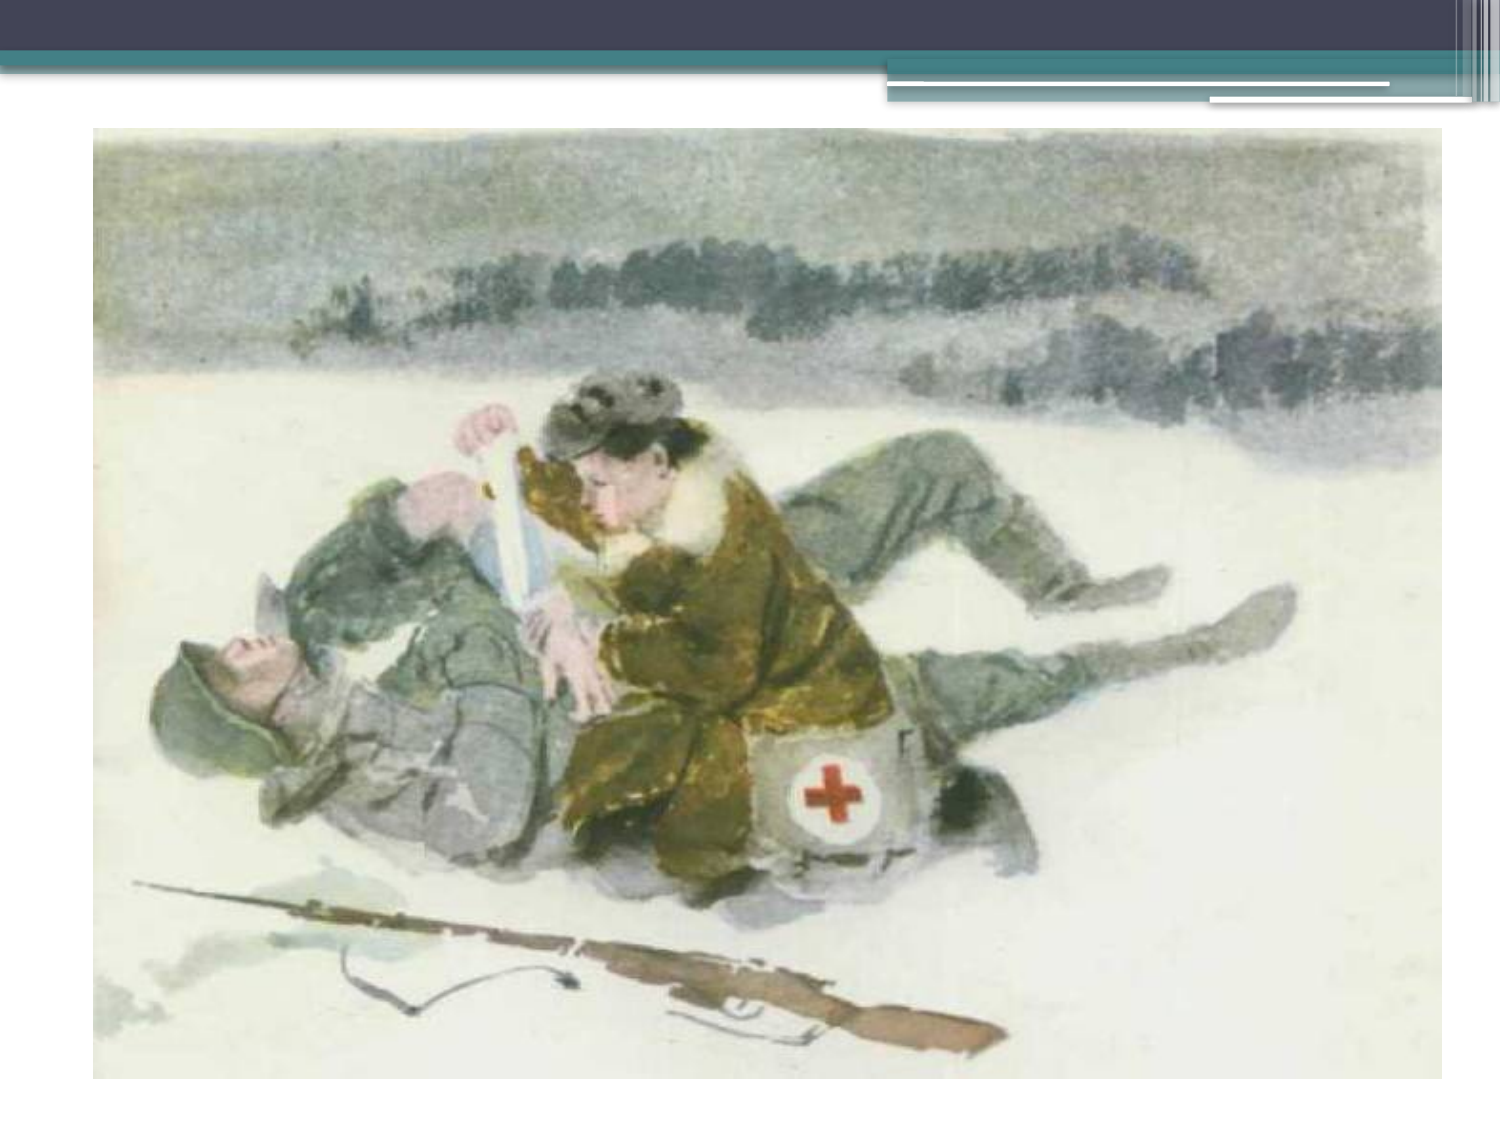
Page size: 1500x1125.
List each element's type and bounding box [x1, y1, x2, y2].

list [93, 128, 1442, 1079]
